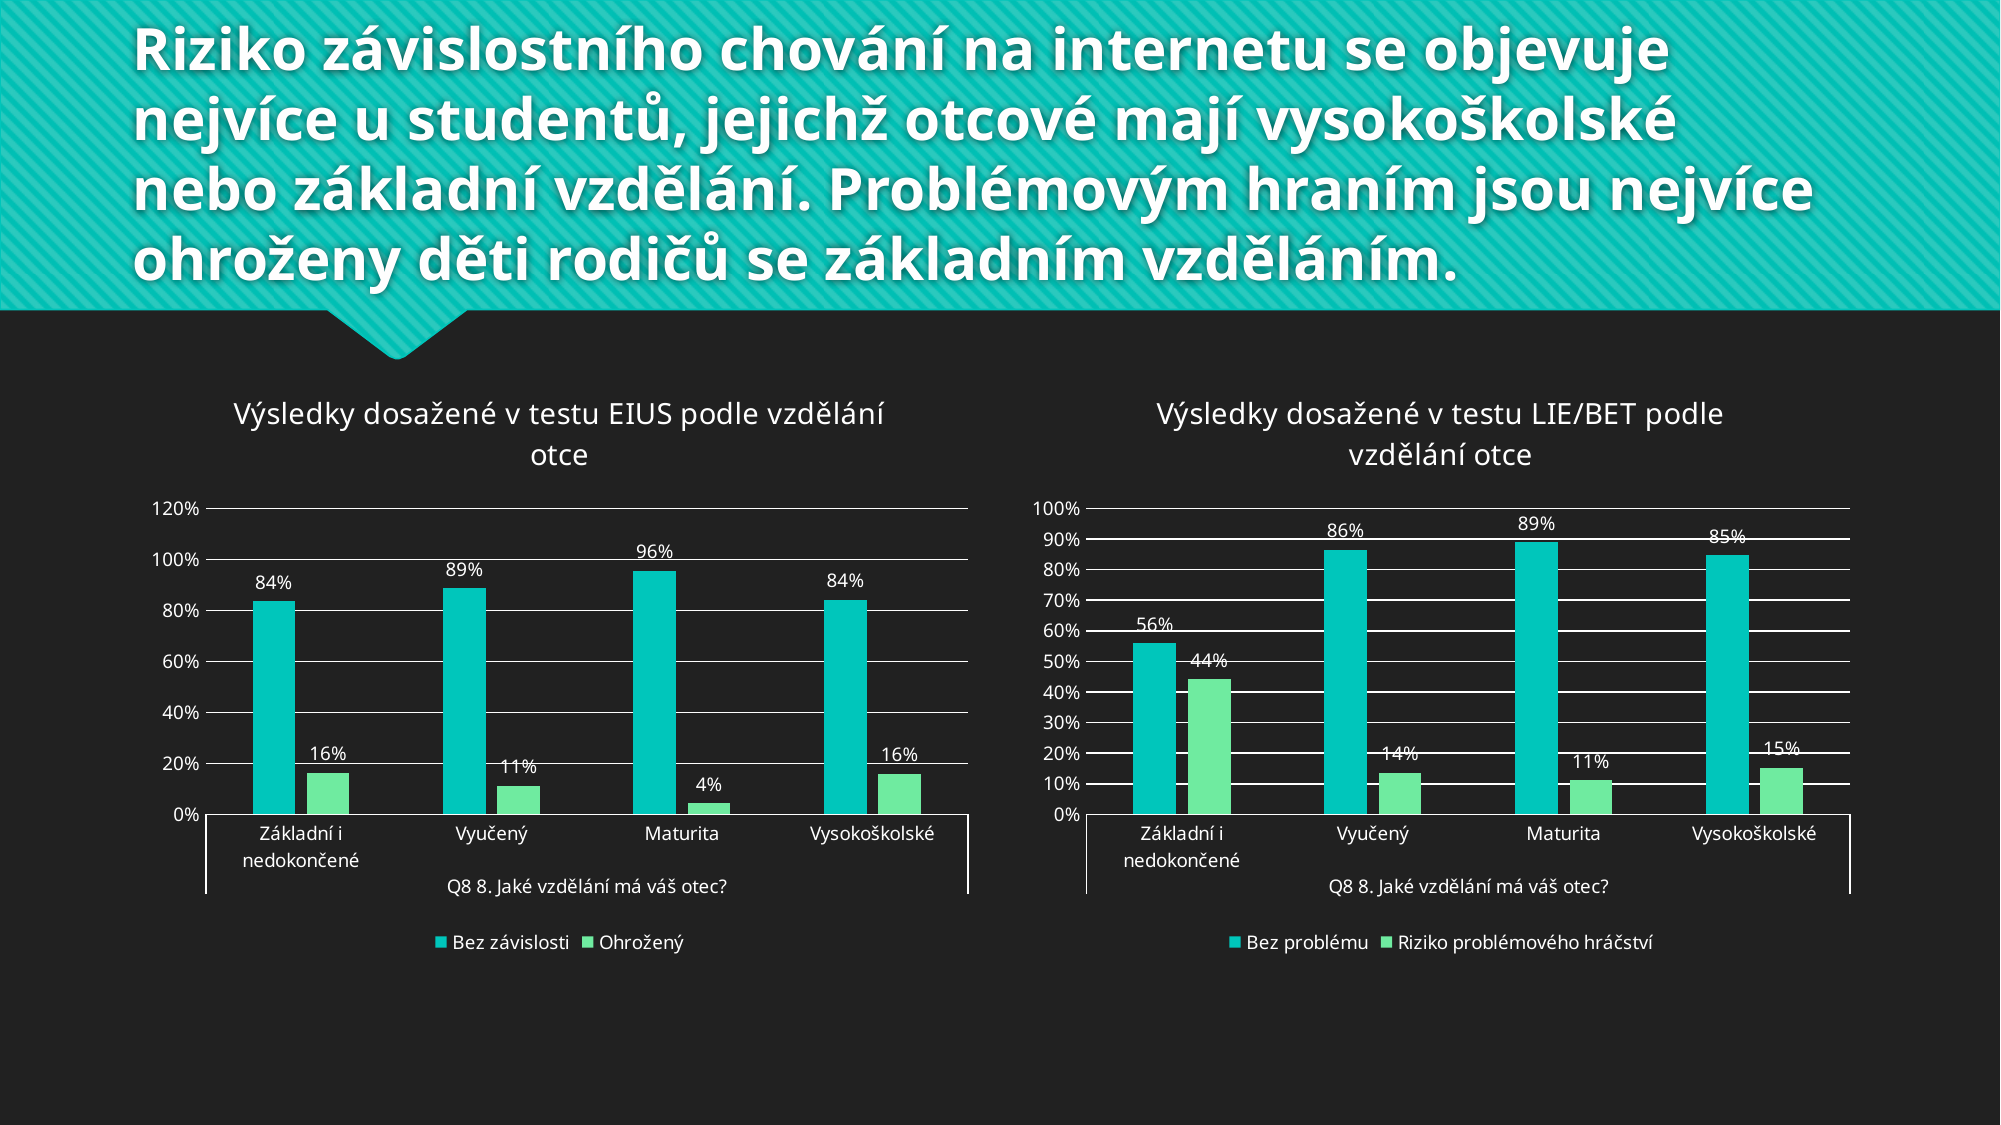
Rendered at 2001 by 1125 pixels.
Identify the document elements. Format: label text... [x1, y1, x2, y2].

chart [1014, 364, 1868, 962]
title Riziko závislostního chování na internetu se objevuje nejvíce u studentů, jejichž otcové mají vysokoškolské nebo základní vzdělání. Problémovým hraním jsou nejvíce ohroženy děti rodičů se základním vzděláním. [117, 94, 1852, 300]
chart [134, 364, 986, 962]
